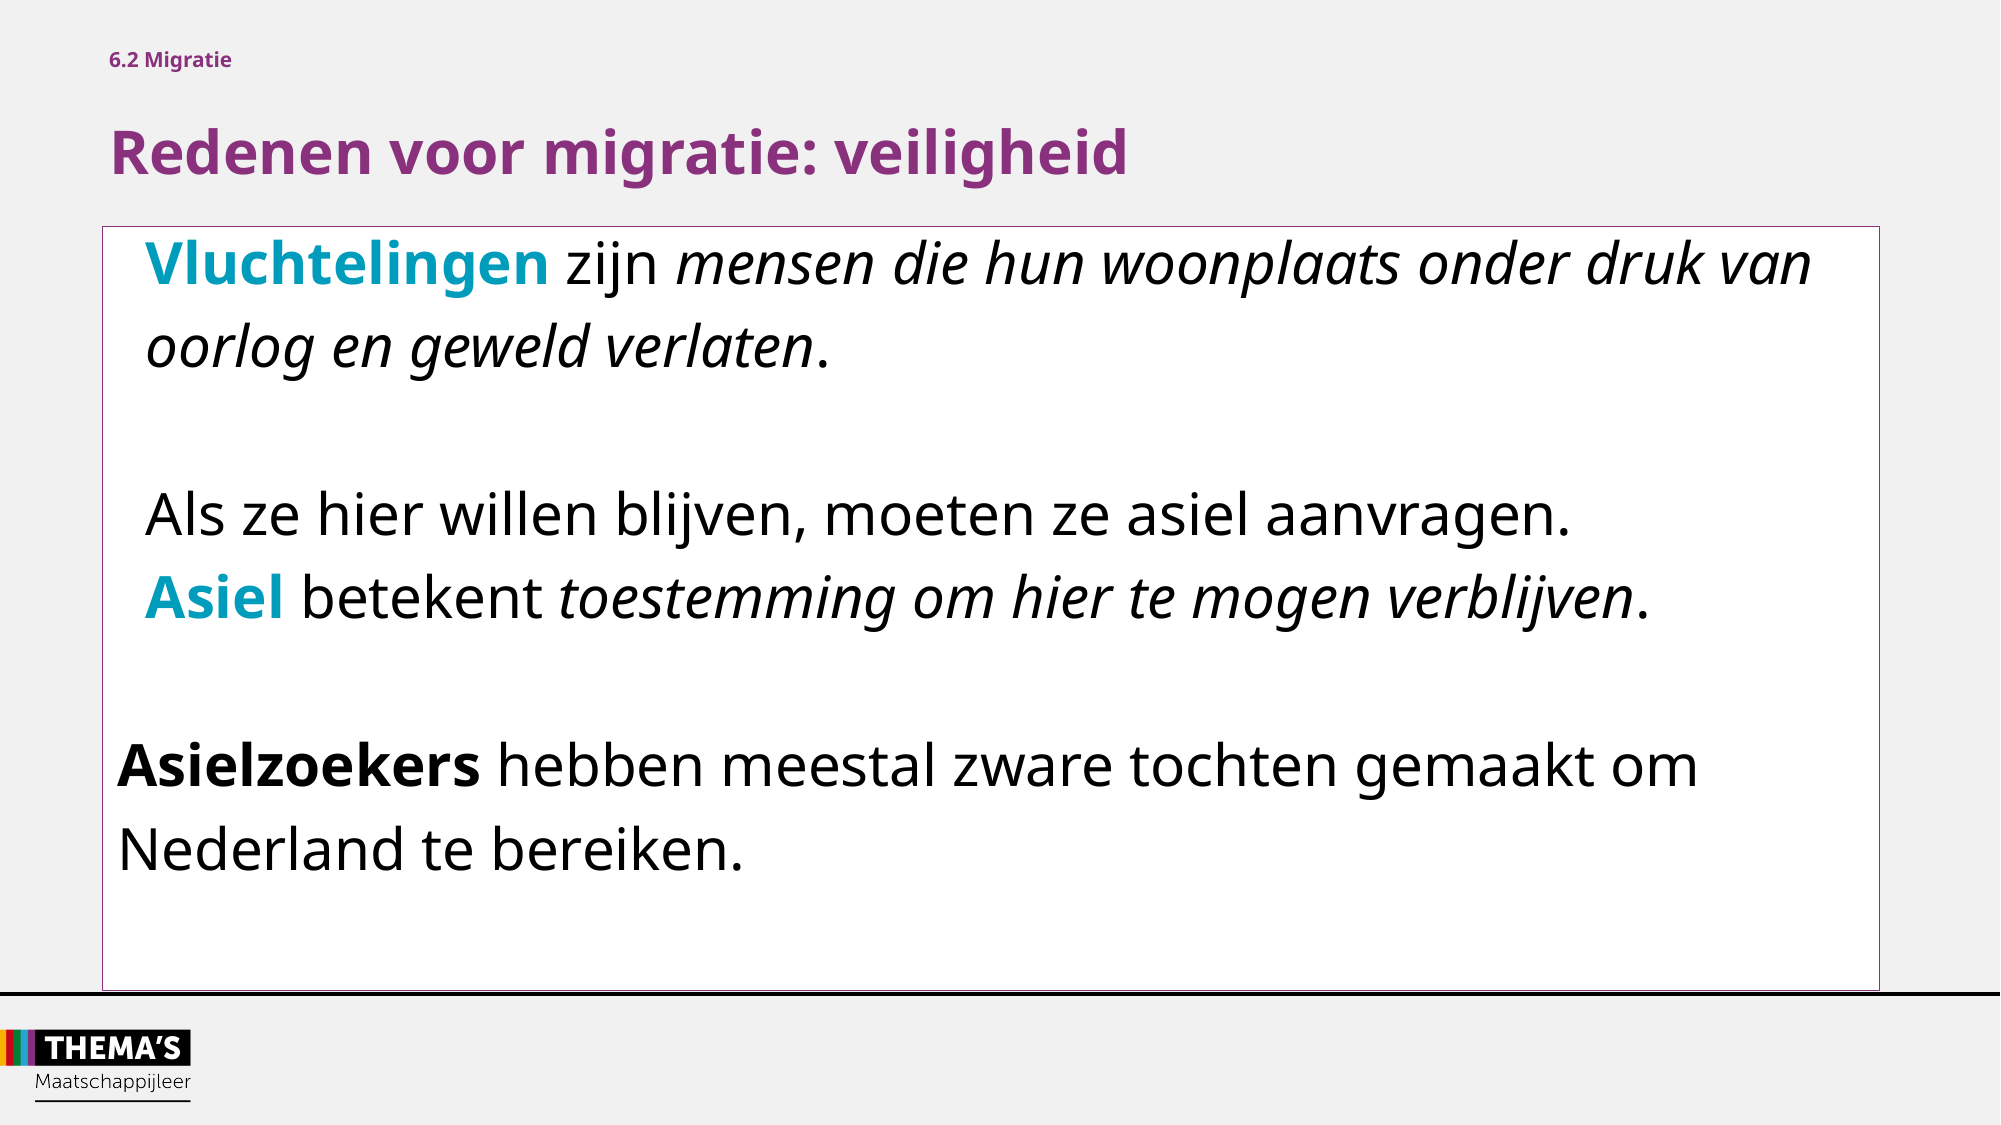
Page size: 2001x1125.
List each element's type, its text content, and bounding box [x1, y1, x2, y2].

list 6.2 Migratie [94, 33, 941, 88]
picture [0, 993, 203, 1125]
list Vluchtelingen zijn mensen die hun woonplaats onder druk van oorlog en geweld verlaten. Als ze hier willen blijven, moeten ze asiel aanvragen. Asiel betekent toestemming om hier te mogen verblijven. Asielzoekers hebben meestal zware tochten gemaakt om Nederland te bereiken. [102, 226, 1880, 991]
list Redenen voor migratie: veiligheid [94, 114, 1879, 205]
